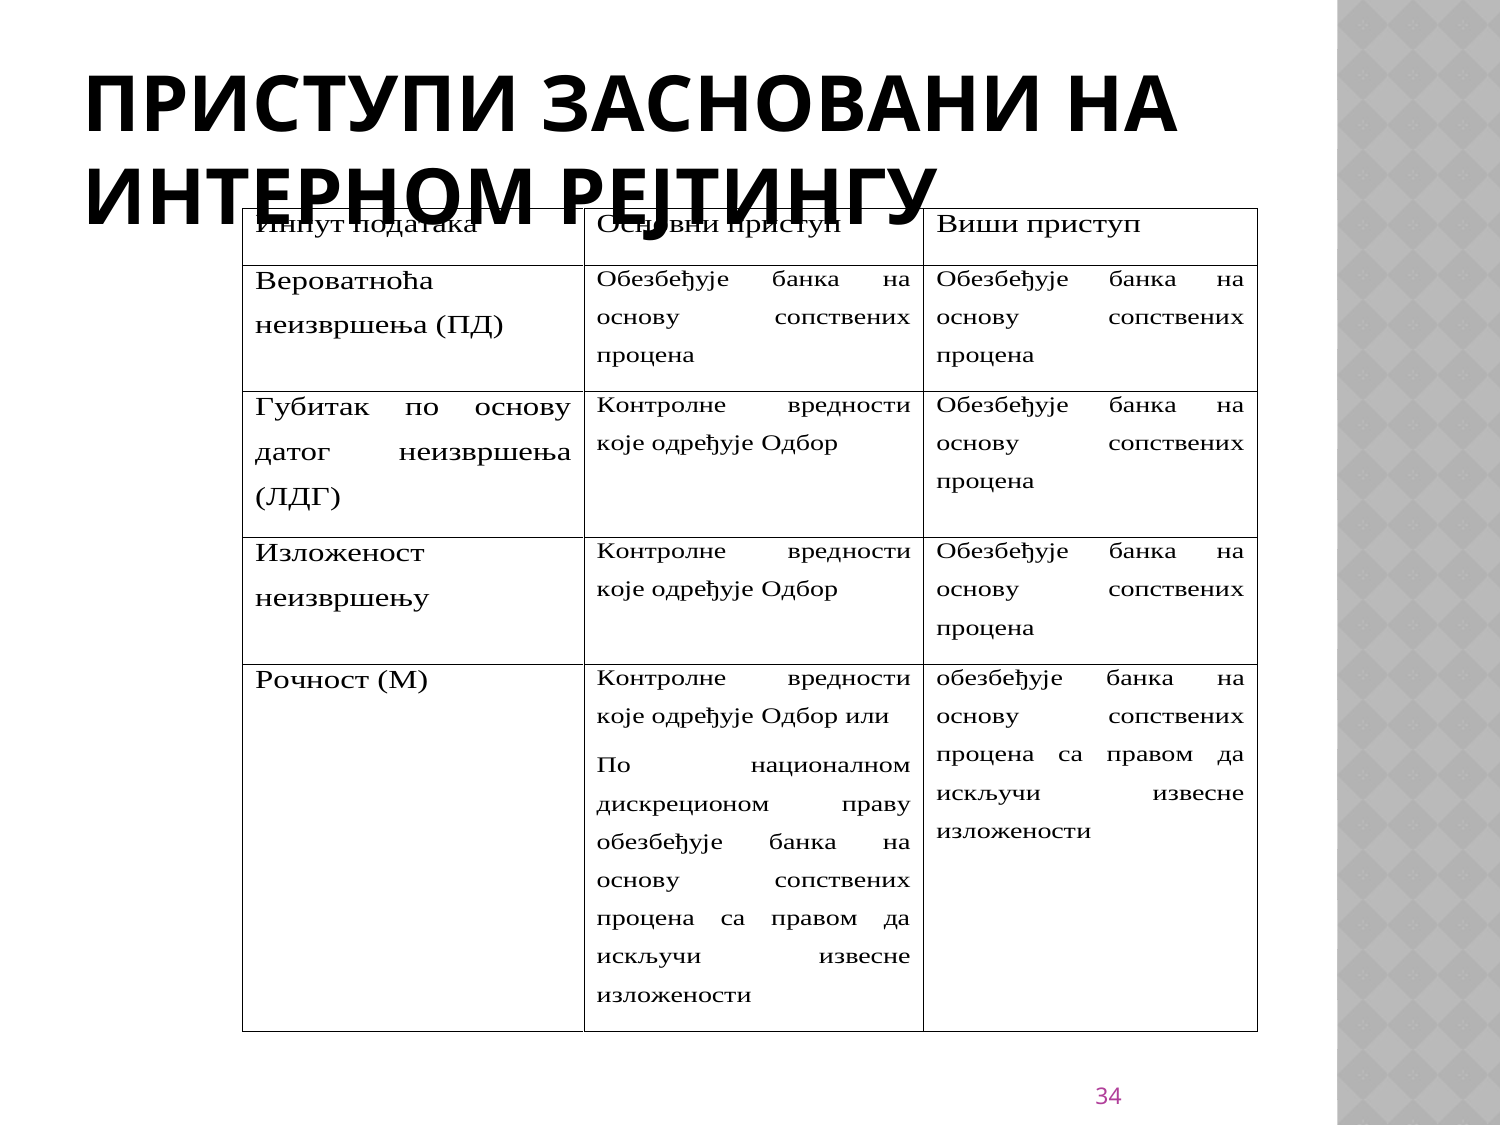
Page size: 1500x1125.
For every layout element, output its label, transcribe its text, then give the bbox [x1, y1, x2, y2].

slide_number 34 [1025, 1075, 1122, 1113]
title Приступи засновани на интерном рејтингу [75, 52, 1263, 240]
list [241, 207, 1259, 1060]
